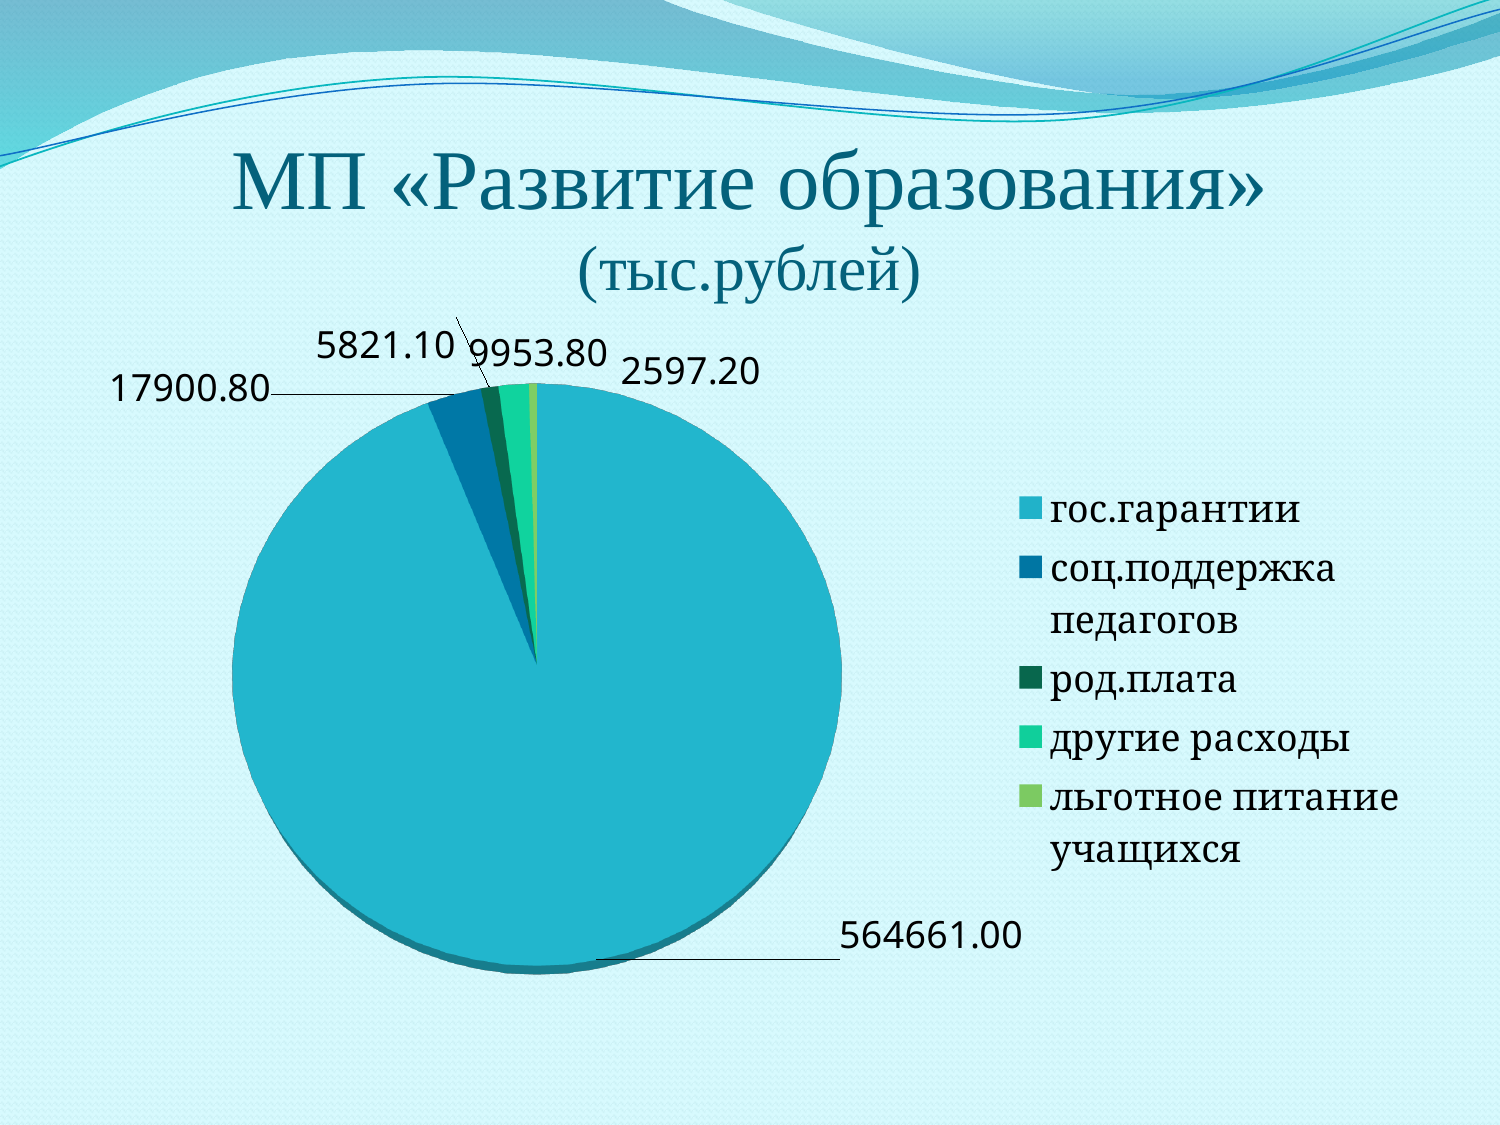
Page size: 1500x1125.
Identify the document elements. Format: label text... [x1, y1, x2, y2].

title МП «Развитие образования» (тыс.рублей) [75, 115, 1425, 303]
chart [74, 317, 1426, 1038]
